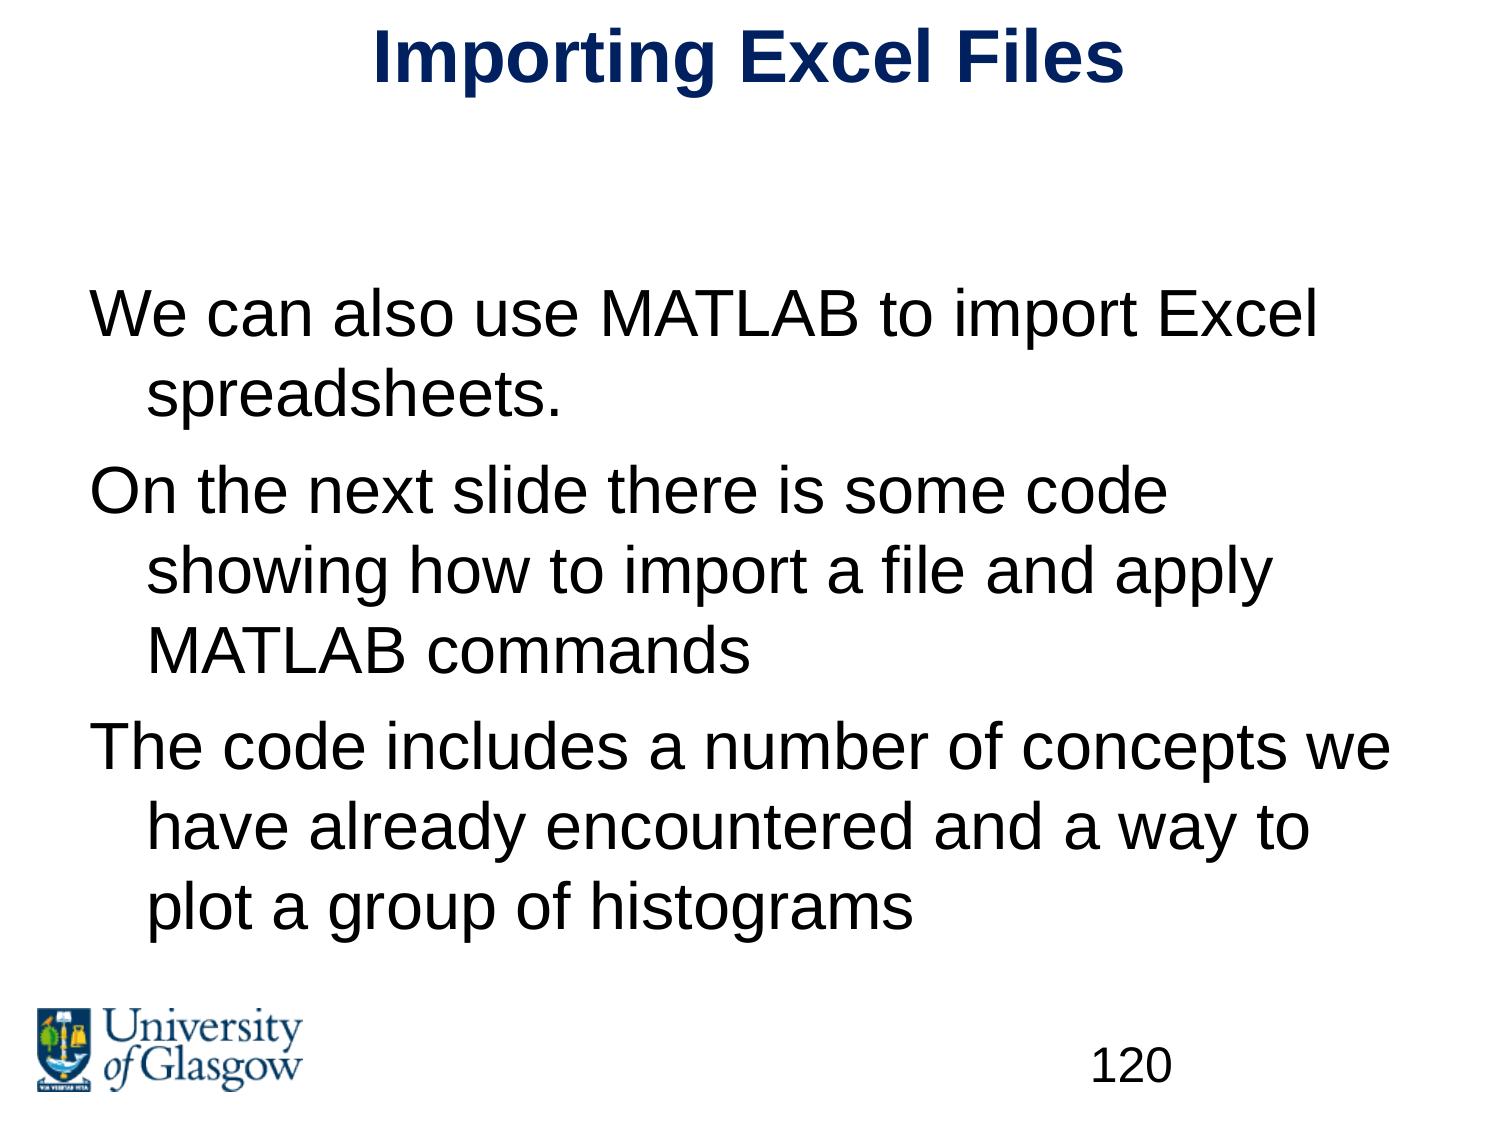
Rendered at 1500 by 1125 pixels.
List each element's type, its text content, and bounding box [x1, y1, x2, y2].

title Importing Excel Files [0, 0, 1500, 121]
slide_number 120 [1074, 1024, 1425, 1103]
picture [37, 1008, 303, 1092]
list We can also use MATLAB to import Excel spreadsheets. On the next slide there is some code showing how to import a file and apply MATLAB commands The code includes a number of concepts we have already encountered and a way to plot a group of histograms [75, 262, 1425, 1005]
